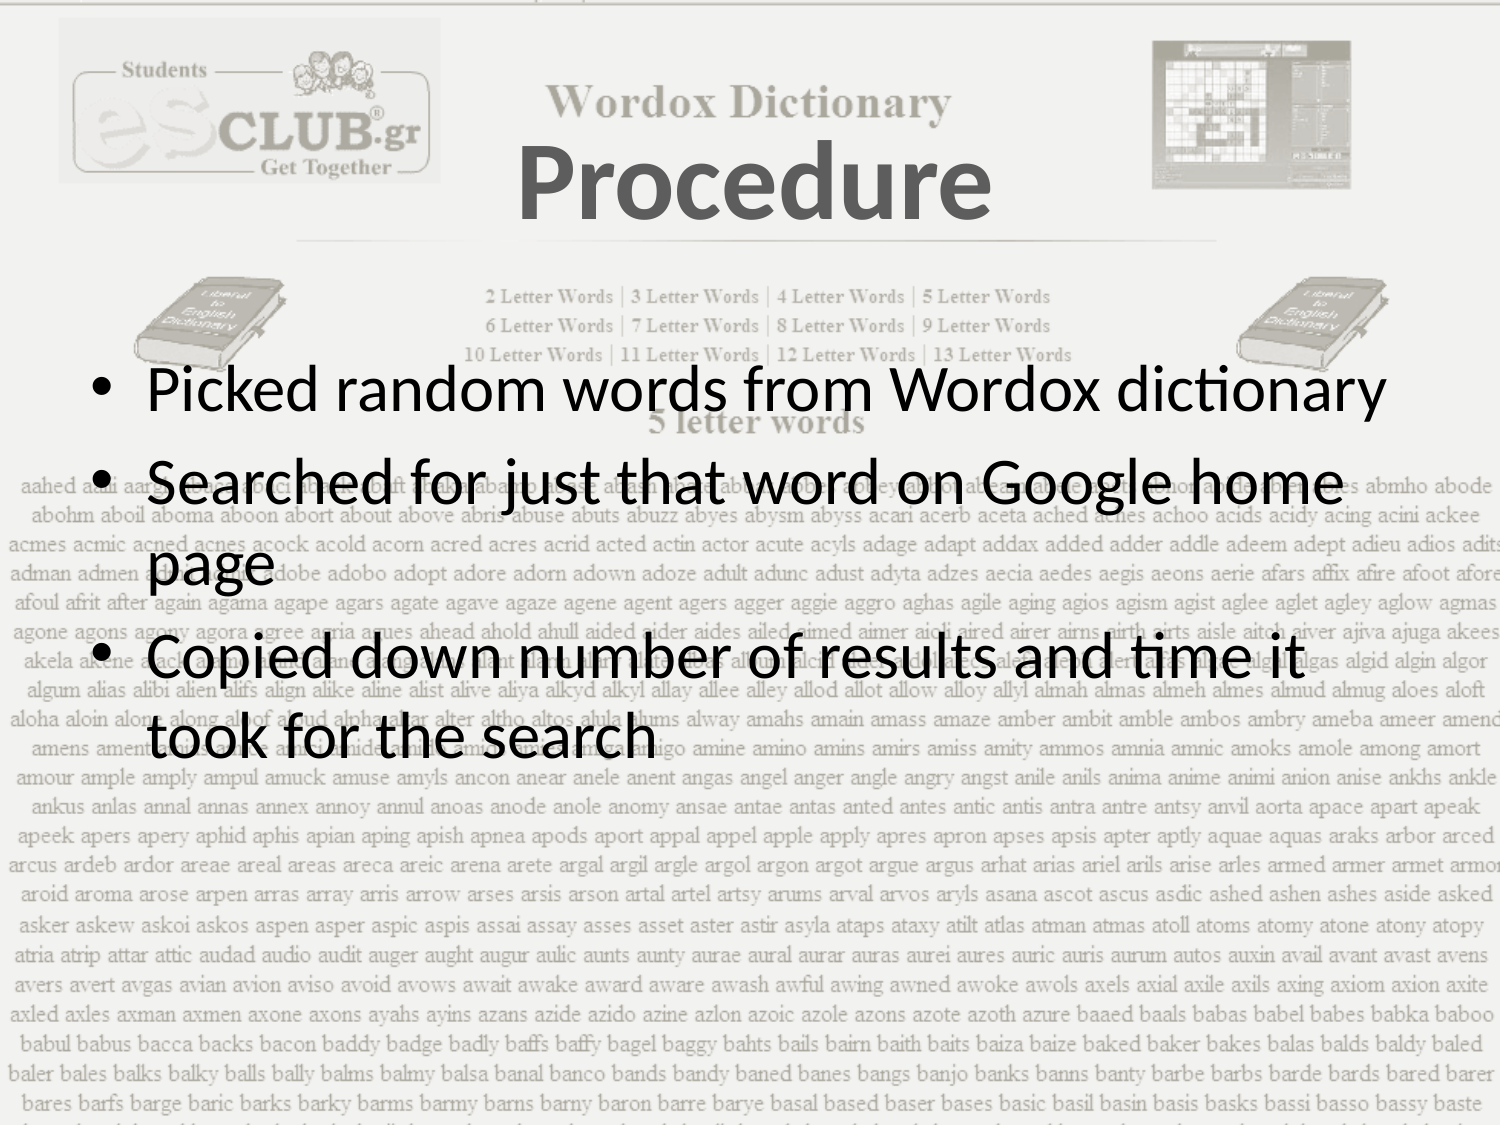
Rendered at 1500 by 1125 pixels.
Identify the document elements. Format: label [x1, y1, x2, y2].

text_box [0, 0, 1500, 1125]
